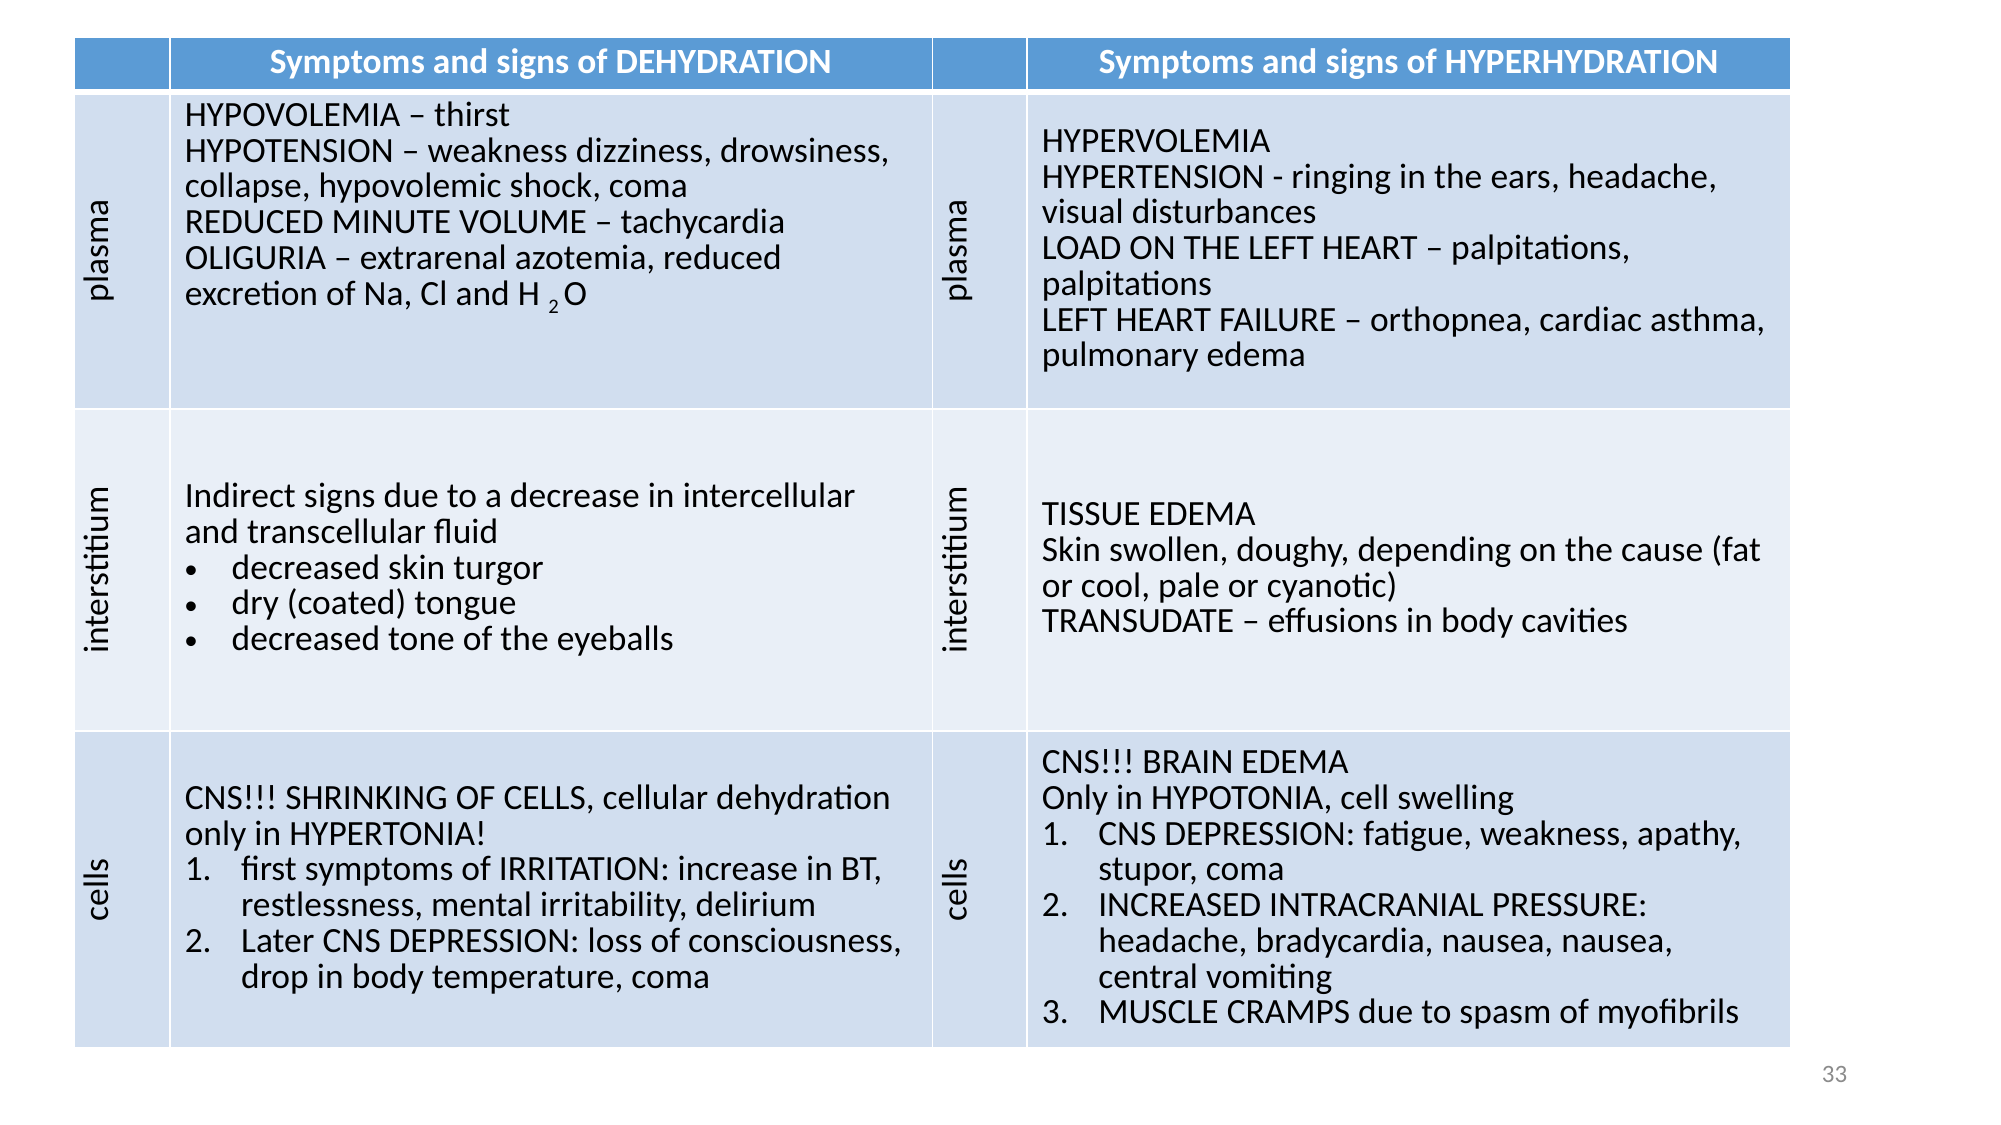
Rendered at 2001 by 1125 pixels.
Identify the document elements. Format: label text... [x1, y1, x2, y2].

table_cell cells [933, 732, 1026, 1047]
table_header [933, 38, 1026, 89]
table_header Symptoms and signs of HYPERHYDRATION [1028, 38, 1790, 89]
table_cell cells [75, 732, 169, 1047]
table_cell interstitium [933, 410, 1026, 730]
table_cell CNS!!! BRAIN EDEMA Only in HYPOTONIA, cell swelling CNS DEPRESSION: fatigue, weakness, apathy, stupor, coma INCREASED INTRACRANIAL PRESSURE: headache, bradycardia, nausea, nausea, central vomiting MUSCLE CRAMPS due to spasm of myofibrils [1028, 732, 1790, 1047]
table_cell Indirect signs due to a decrease in intercellular and transcellular fluid decreased skin turgor dry (coated) tongue decreased tone of the eyeballs [171, 410, 932, 730]
table_cell HYPERVOLEMIA HYPERTENSION - ringing in the ears, headache, visual disturbances LOAD ON THE LEFT HEART – palpitations, palpitations LEFT HEART FAILURE – orthopnea, cardiac asthma, pulmonary edema [1028, 95, 1790, 408]
slide_number 33 [1412, 1042, 1863, 1103]
table_header Symptoms and signs of DEHYDRATION [171, 38, 932, 89]
table_cell HYPOVOLEMIA – thirst HYPOTENSION – weakness dizziness, drowsiness, collapse, hypovolemic shock, coma REDUCED MINUTE VOLUME – tachycardia OLIGURIA – extrarenal azotemia, reduced excretion of Na, Cl and H 2 O [171, 95, 932, 408]
table_header [75, 38, 169, 89]
table_cell plasma [75, 95, 169, 408]
table_cell interstitium [75, 410, 169, 730]
table_cell CNS!!! SHRINKING OF CELLS, cellular dehydration only in HYPERTONIA! first symptoms of IRRITATION: increase in BT, restlessness, mental irritability, delirium Later CNS DEPRESSION: loss of consciousness, drop in body temperature, coma [171, 732, 932, 1047]
table_cell TISSUE EDEMA Skin swollen, doughy, depending on the cause (fat or cool, pale or cyanotic) TRANSUDATE – effusions in body cavities [1028, 410, 1790, 730]
table_cell plasma [933, 95, 1026, 408]
